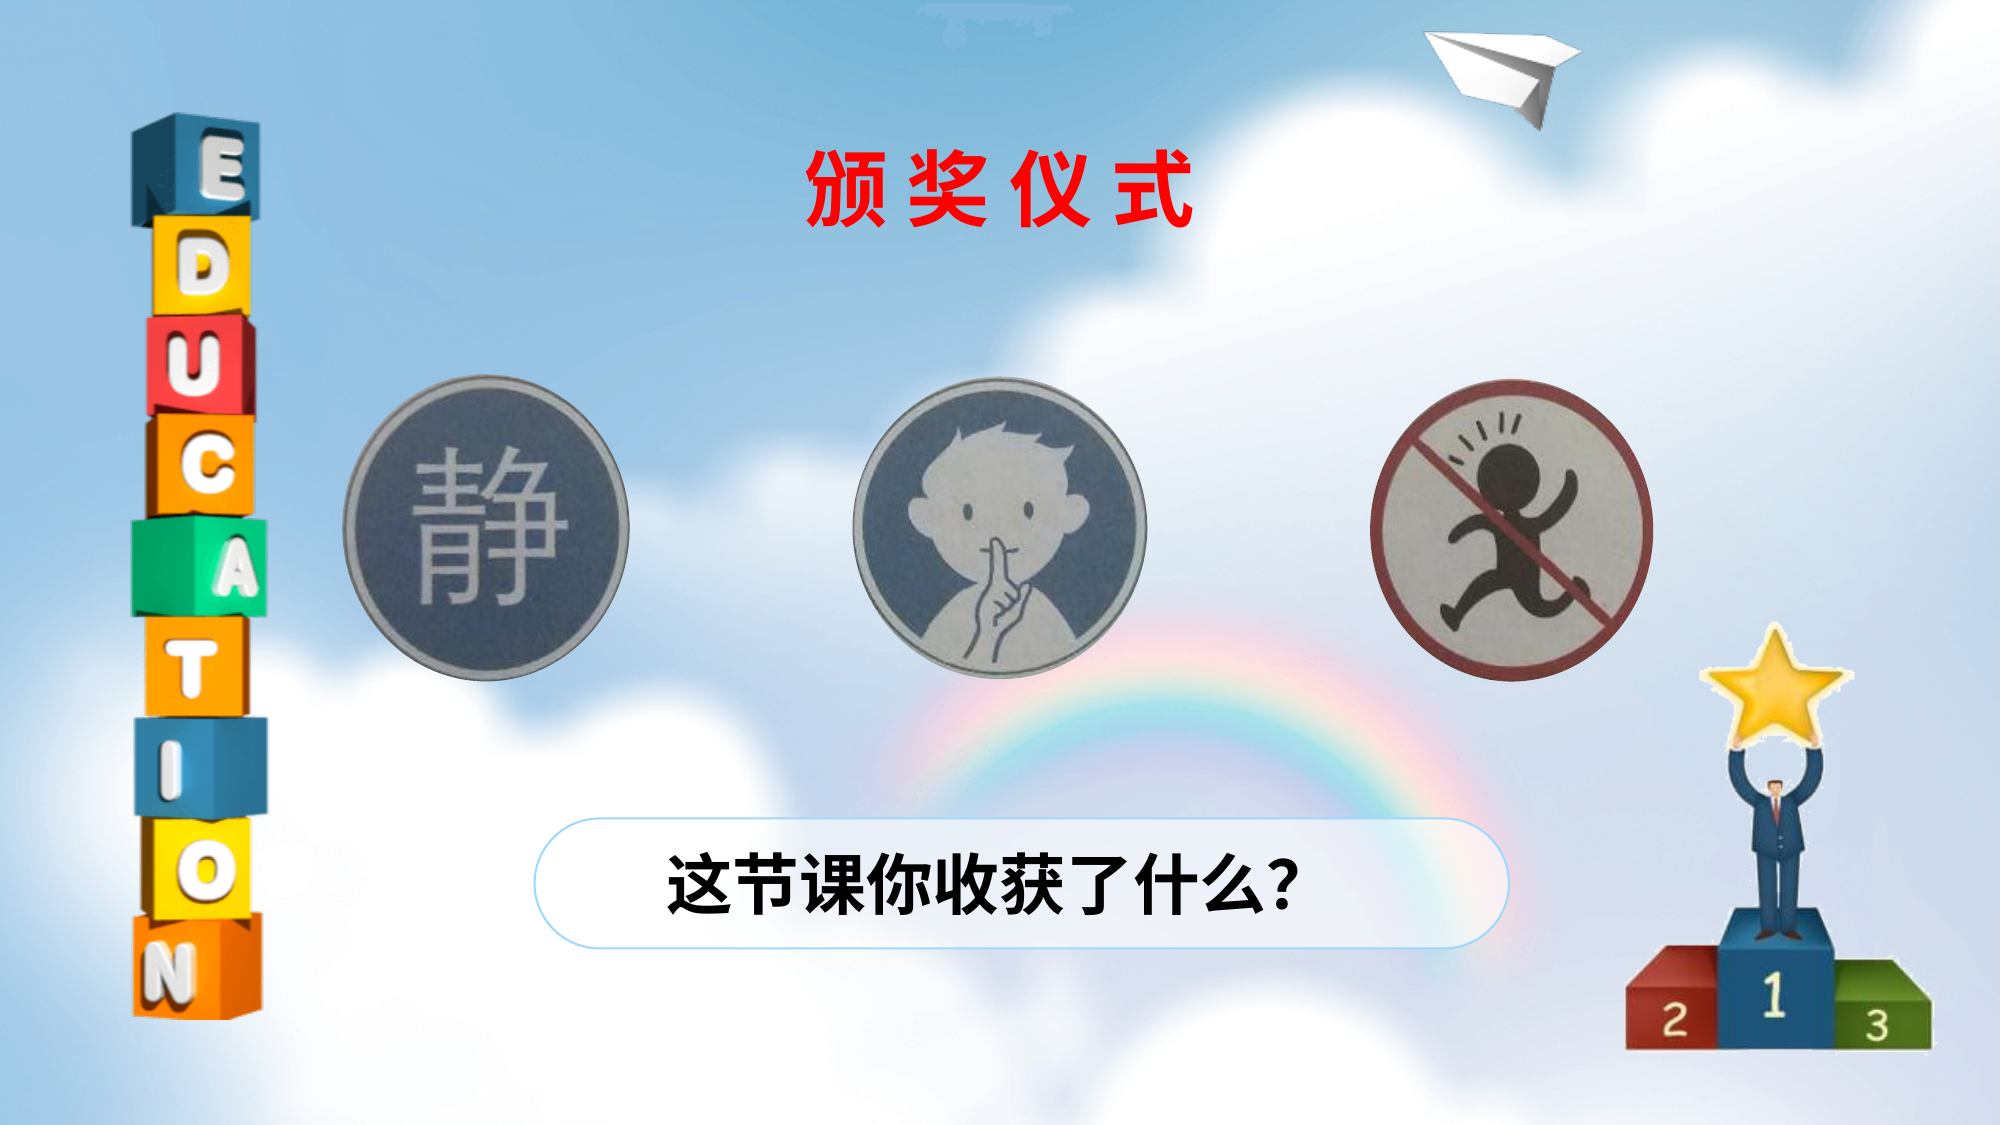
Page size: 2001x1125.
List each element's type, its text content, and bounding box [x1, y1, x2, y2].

picture [0, 0, 2000, 1125]
text_box 这节课你收获了什么？ [651, 835, 1349, 931]
text_box [533, 817, 1511, 950]
text_box 颁 奖 仪 式 [790, 130, 1210, 245]
